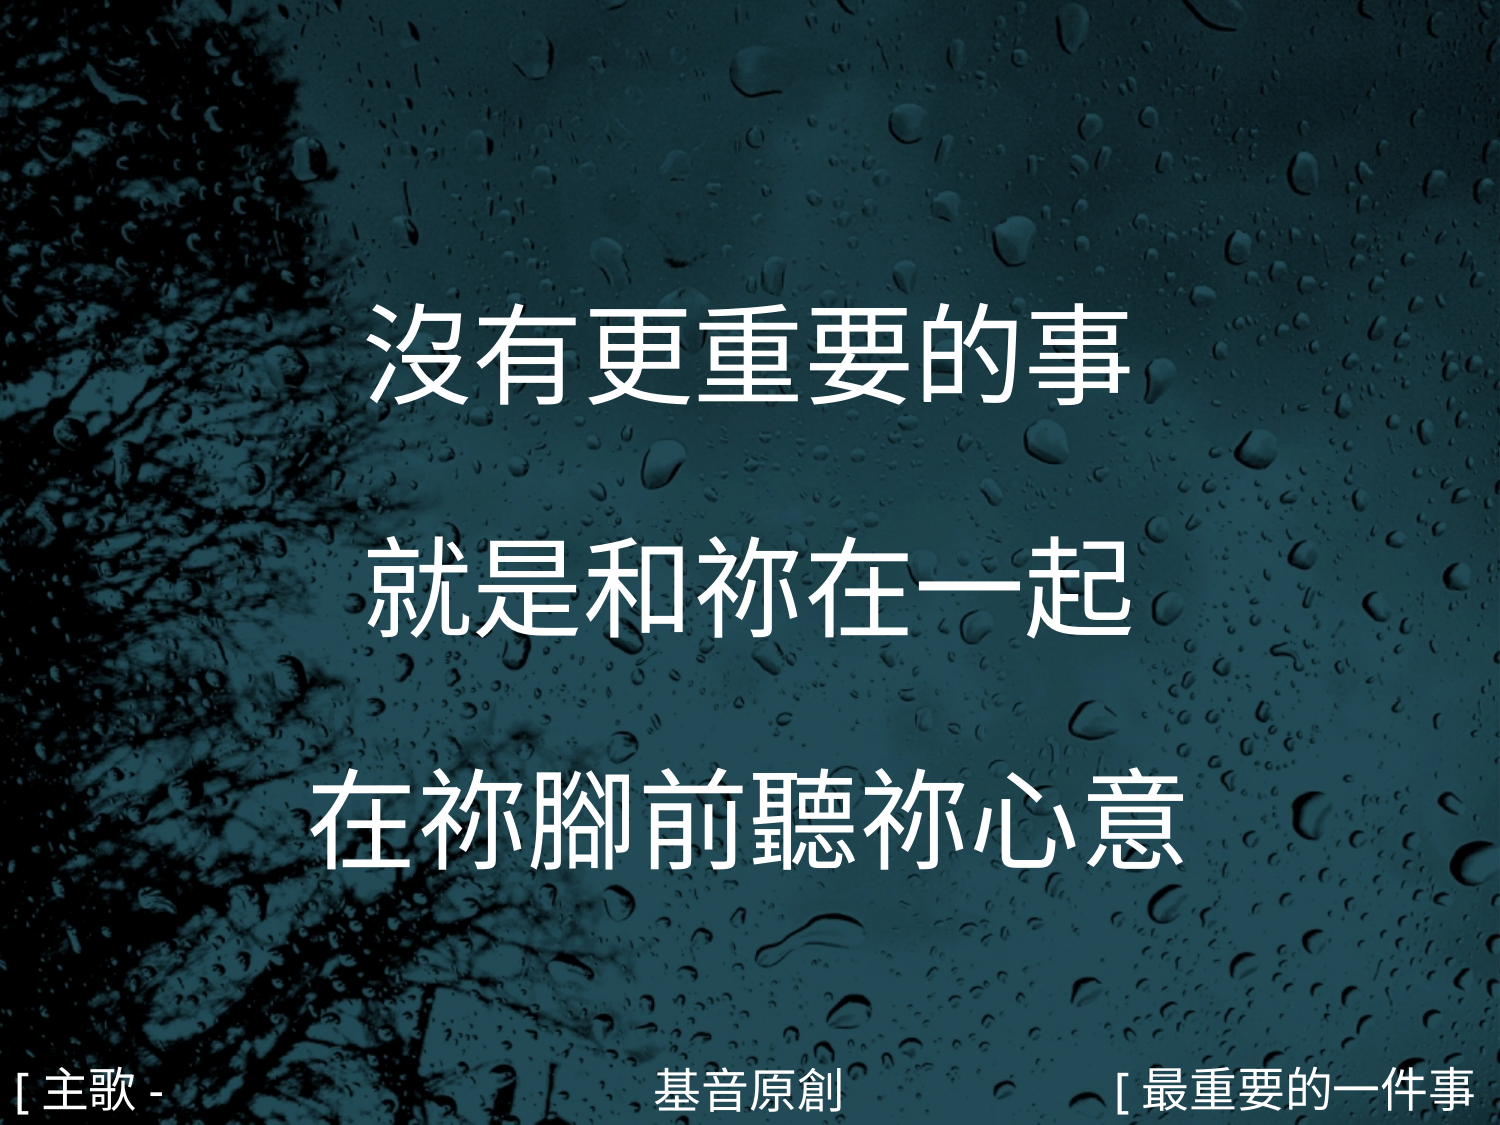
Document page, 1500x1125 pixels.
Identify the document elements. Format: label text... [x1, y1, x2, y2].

text_box 沒有更重要的事 就是和祢在一起 在祢腳前聽祢心意 [0, 278, 1499, 945]
picture [0, 0, 1500, 1053]
text_box 基音原創 [0, 1053, 1500, 1125]
